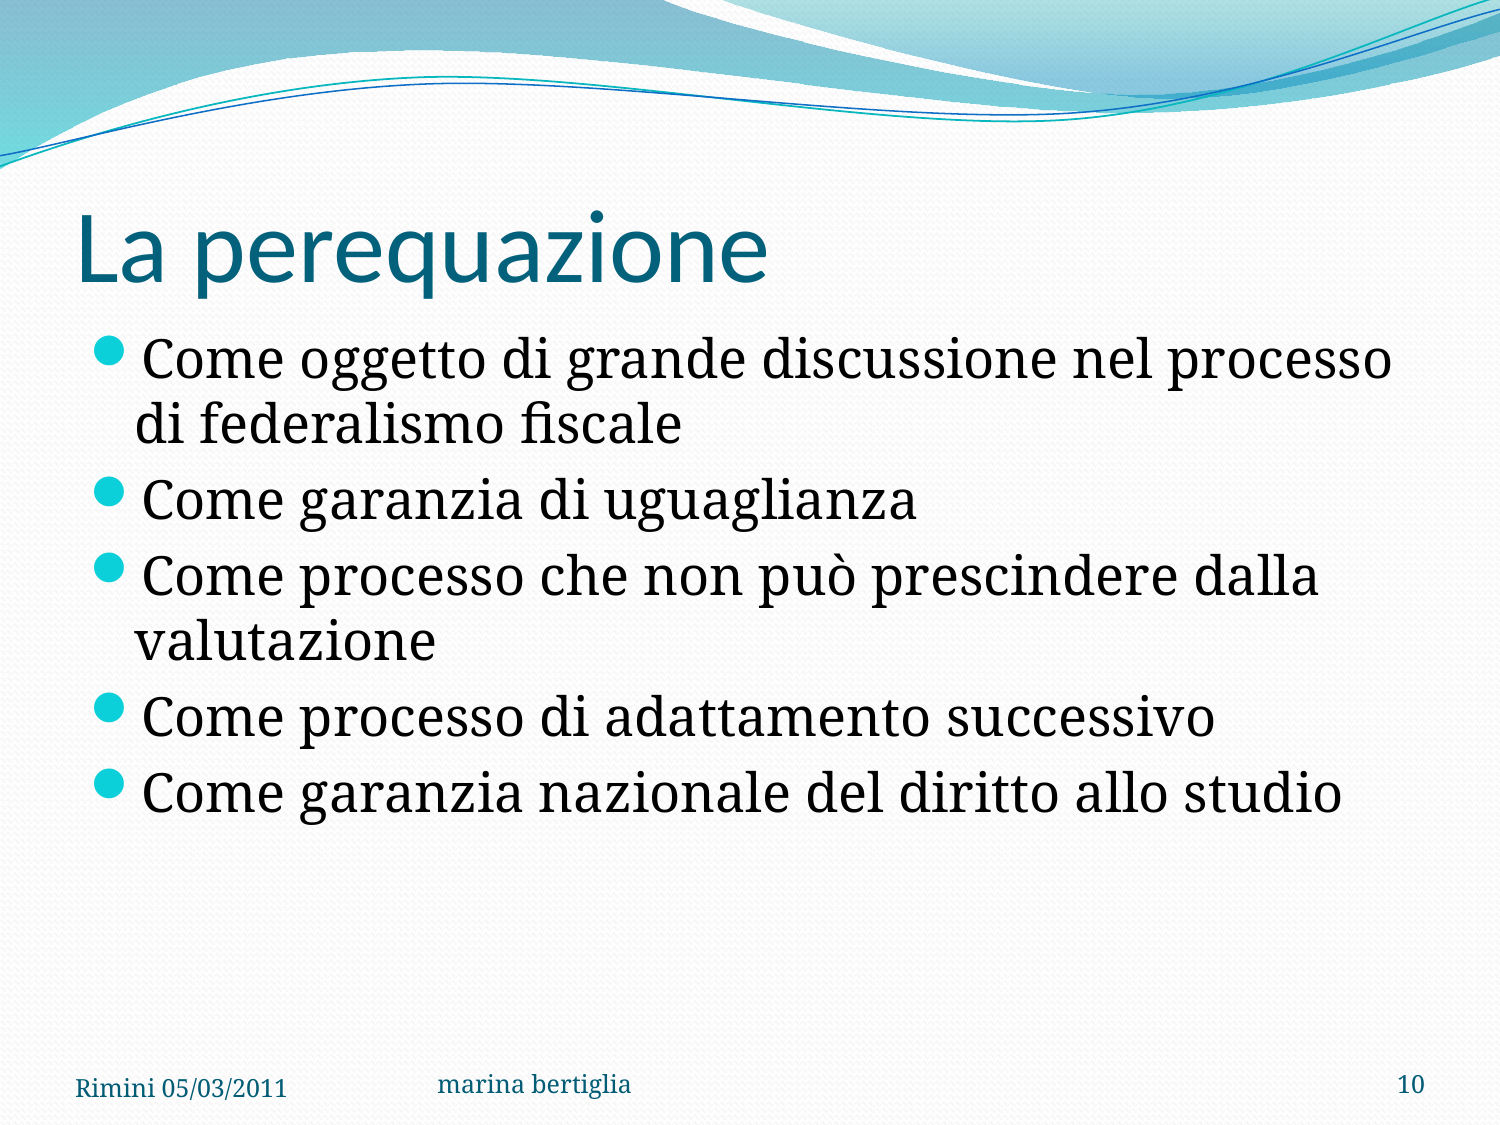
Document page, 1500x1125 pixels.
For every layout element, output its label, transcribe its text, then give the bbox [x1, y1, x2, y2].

list Come oggetto di grande discussione nel processo di federalismo fiscale Come garanzia di uguaglianza Come processo che non può prescindere dalla valutazione Come processo di adattamento successivo Come garanzia nazionale del diritto allo studio [75, 317, 1425, 1038]
title La perequazione [75, 115, 1425, 303]
footer marina bertiglia [437, 1042, 988, 1103]
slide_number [75, 1042, 425, 1103]
slide_number 10 [1299, 1042, 1425, 1103]
